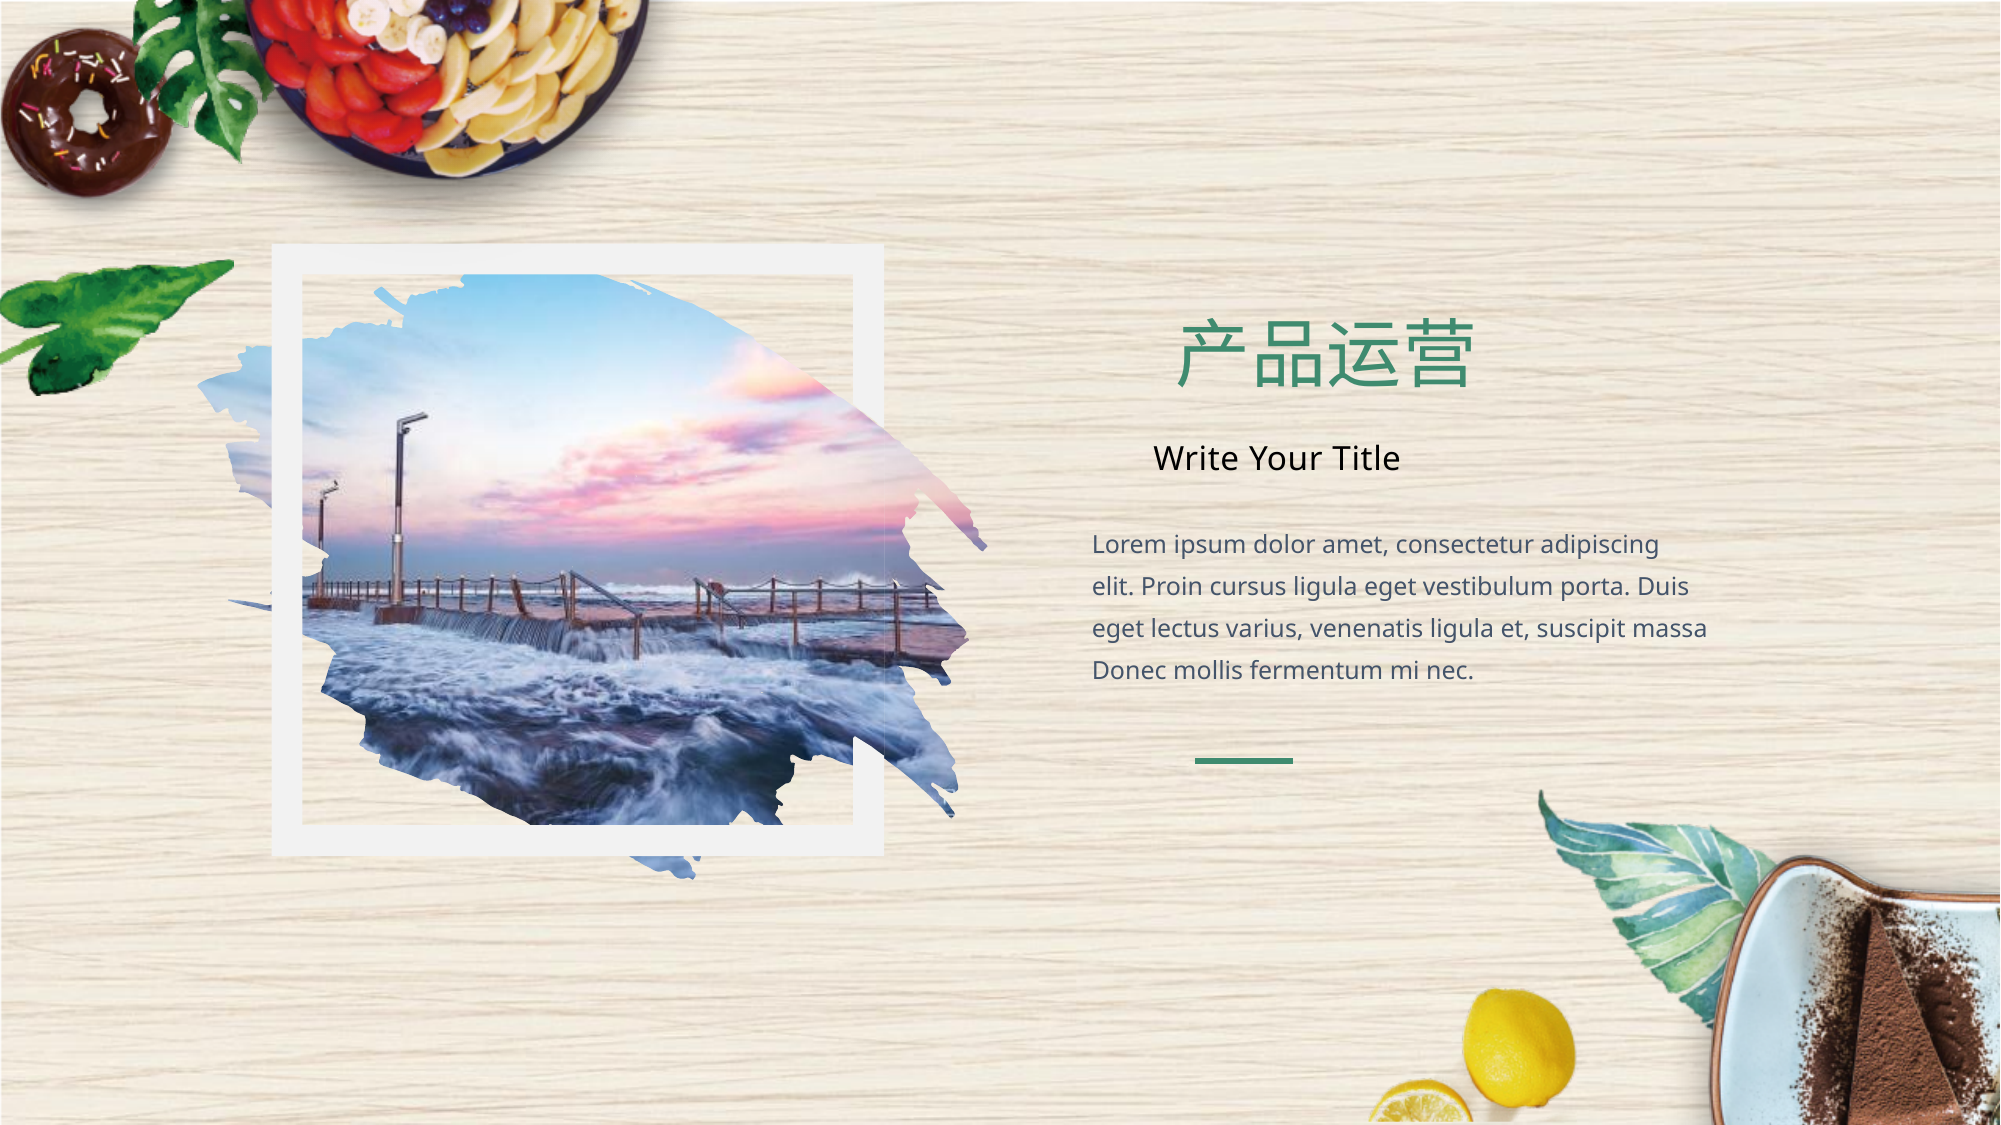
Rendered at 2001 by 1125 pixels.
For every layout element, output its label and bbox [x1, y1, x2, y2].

text_box [0, 0, 2000, 1125]
